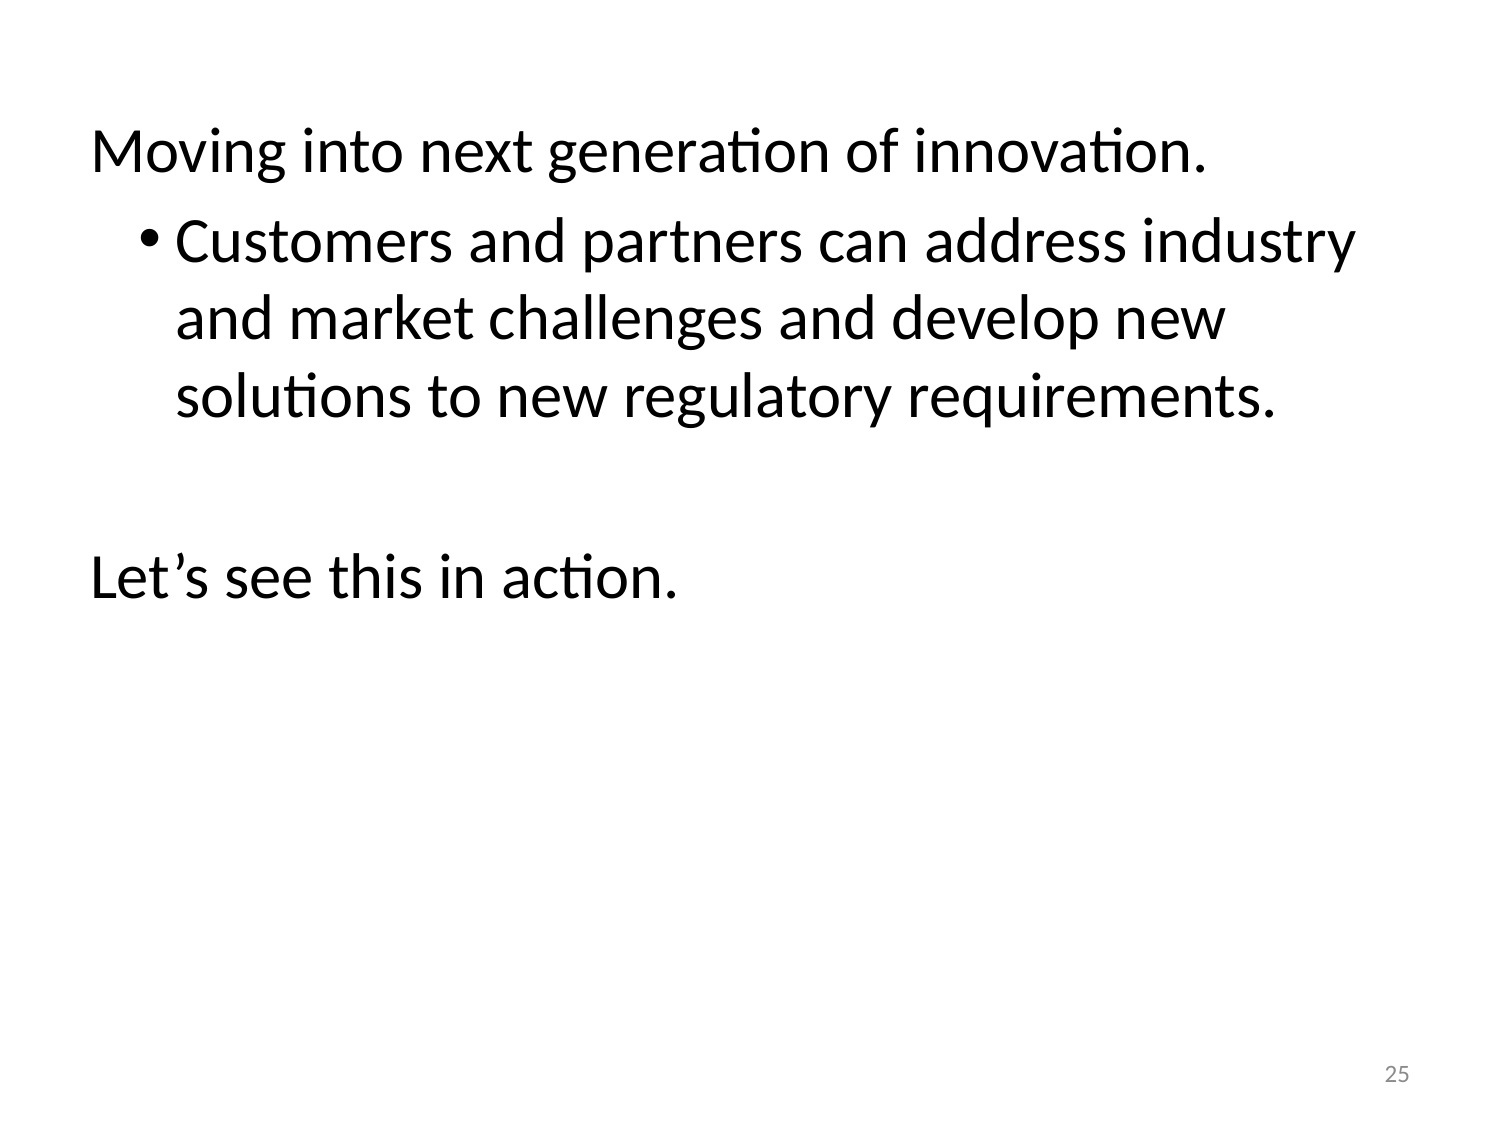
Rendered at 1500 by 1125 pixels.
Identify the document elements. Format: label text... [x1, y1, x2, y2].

list Moving into next generation of innovation. Customers and partners can address industry and market challenges and develop new solutions to new regulatory requirements. Let’s see this in action. [75, 100, 1425, 1103]
slide_number 25 [1074, 1042, 1425, 1103]
